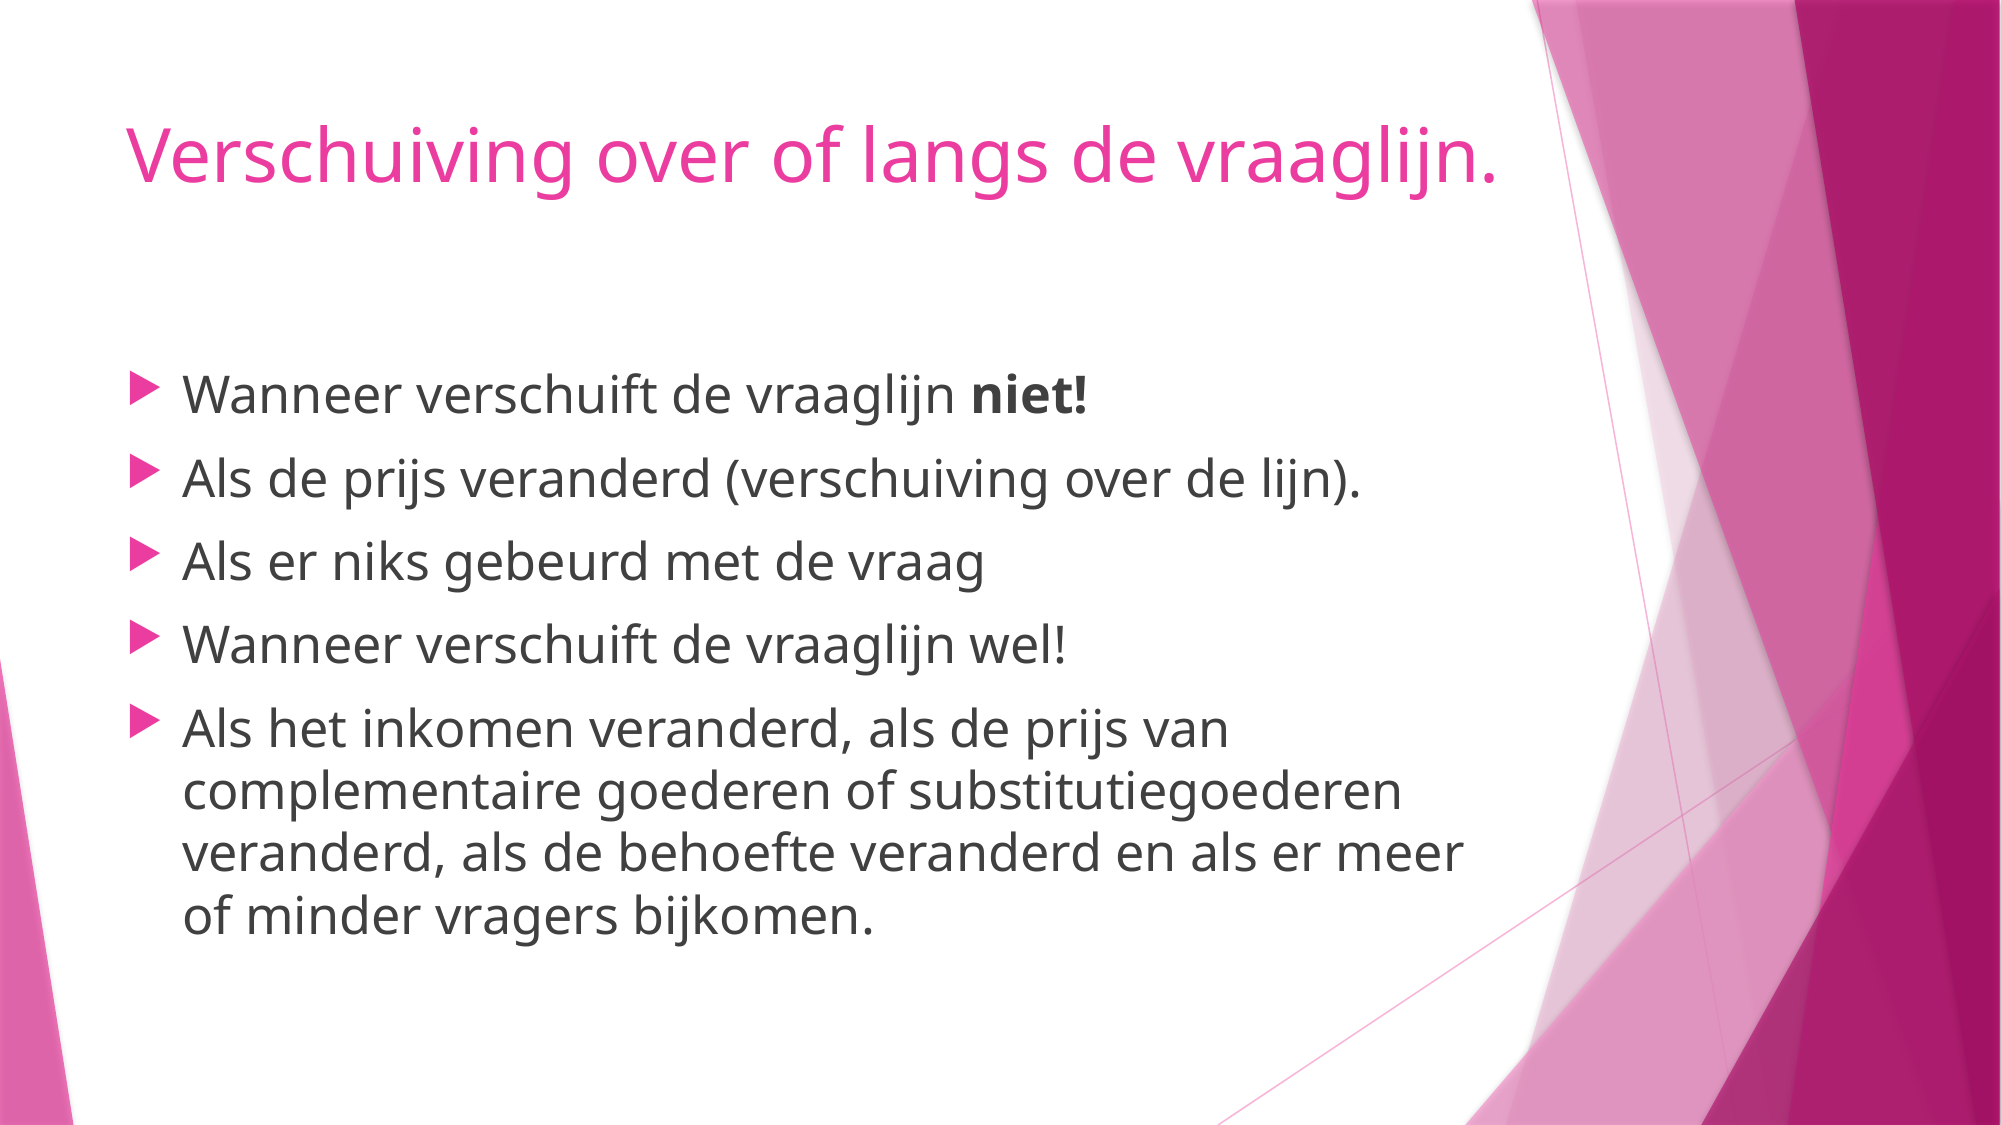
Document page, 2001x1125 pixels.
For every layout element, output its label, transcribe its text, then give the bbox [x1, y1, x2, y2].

list Wanneer verschuift de vraaglijn niet! Als de prijs veranderd (verschuiving over de lijn). Als er niks gebeurd met de vraag Wanneer verschuift de vraaglijn wel! Als het inkomen veranderd, als de prijs van complementaire goederen of substitutiegoederen veranderd, als de behoefte veranderd en als er meer of minder vragers bijkomen. [111, 354, 1522, 992]
title Verschuiving over of langs de vraaglijn. [111, 99, 1522, 317]
